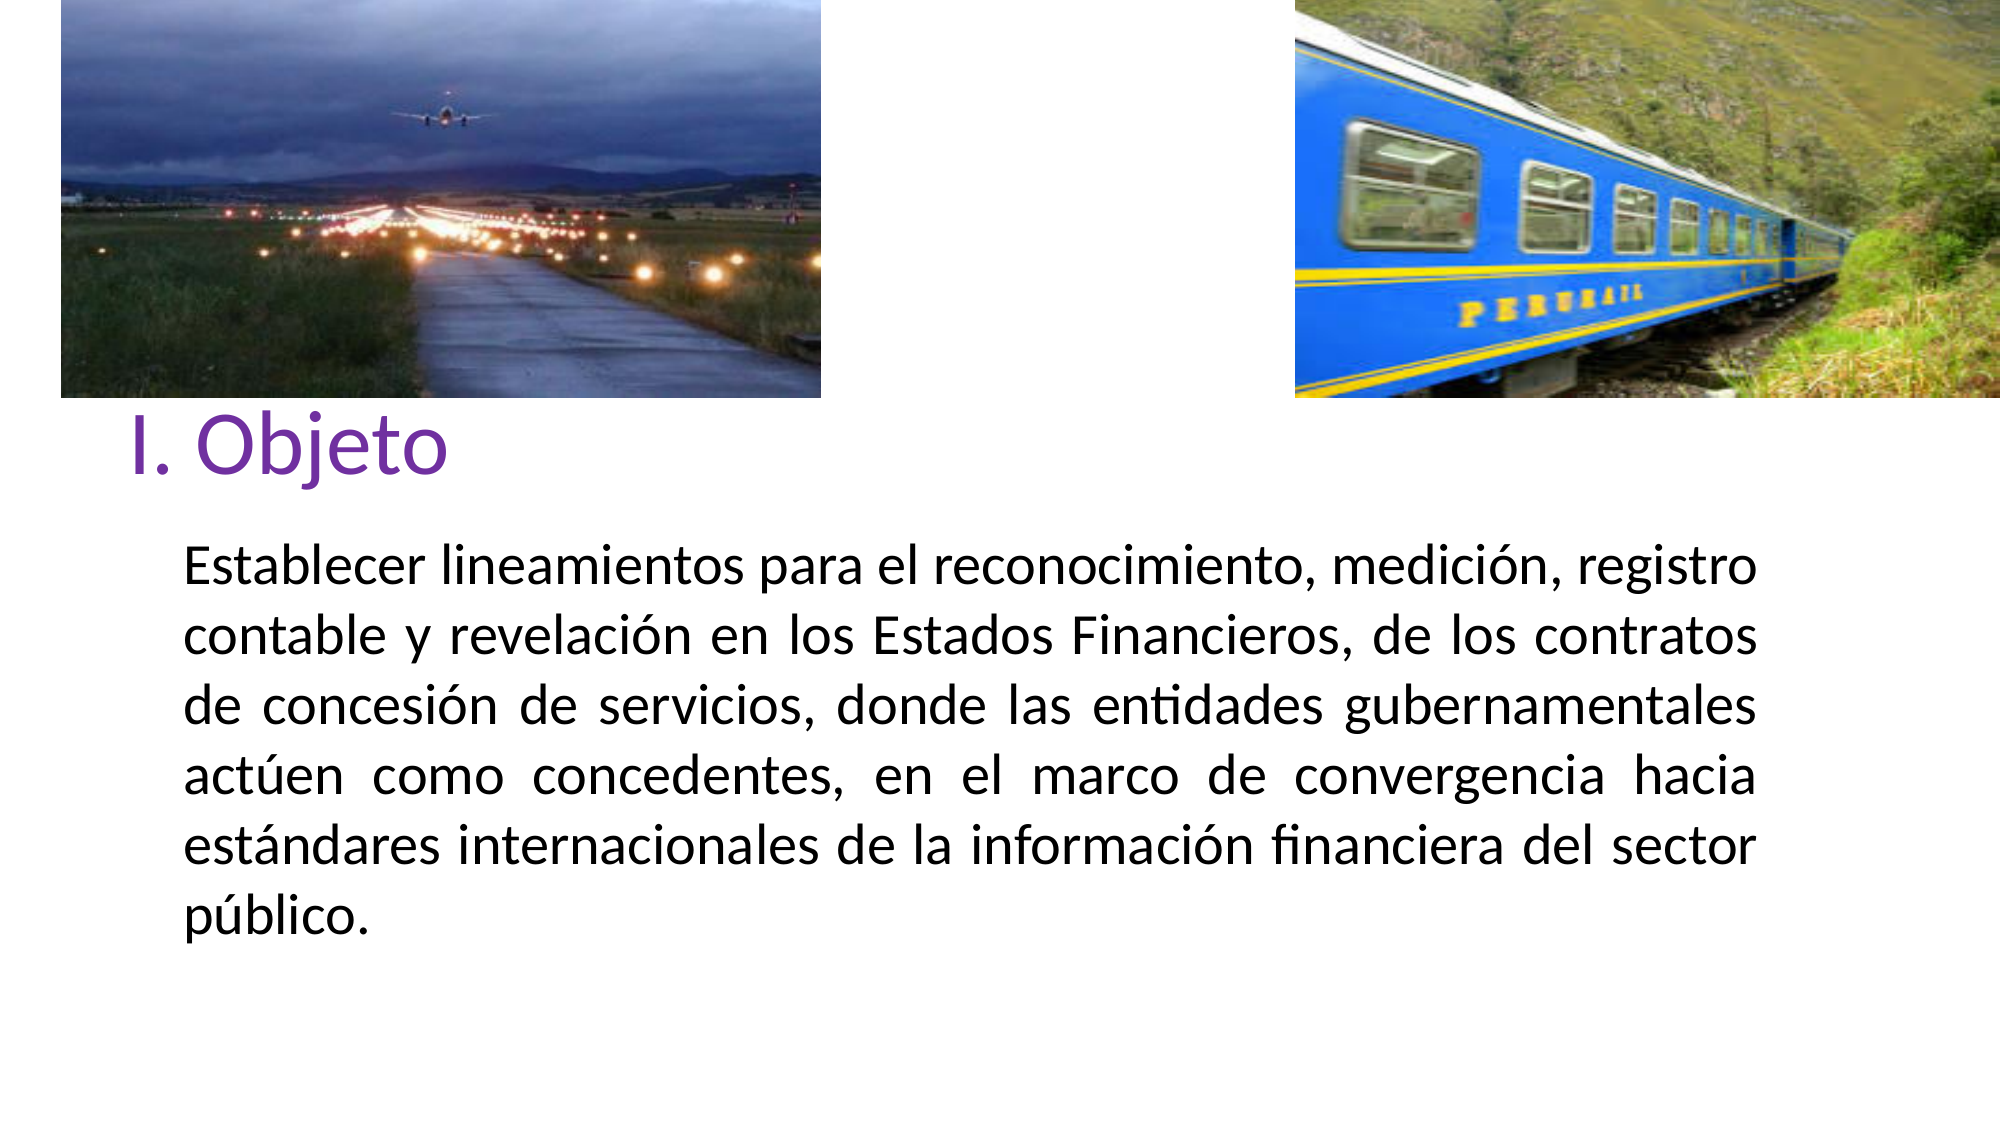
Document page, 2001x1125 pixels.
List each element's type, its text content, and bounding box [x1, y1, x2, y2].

picture [1295, 0, 2000, 398]
text_box Establecer lineamientos para el reconocimiento, medición, registro contable y revelación en los Estados Financieros, de los contratos de concesión de servicios, donde las entidades gubernamentales actúen como concedentes, en el marco de convergencia hacia estándares internacionales de la información financiera del sector público. [168, 378, 1774, 954]
text_box I. Objeto [113, 398, 168, 501]
picture [61, 0, 821, 398]
